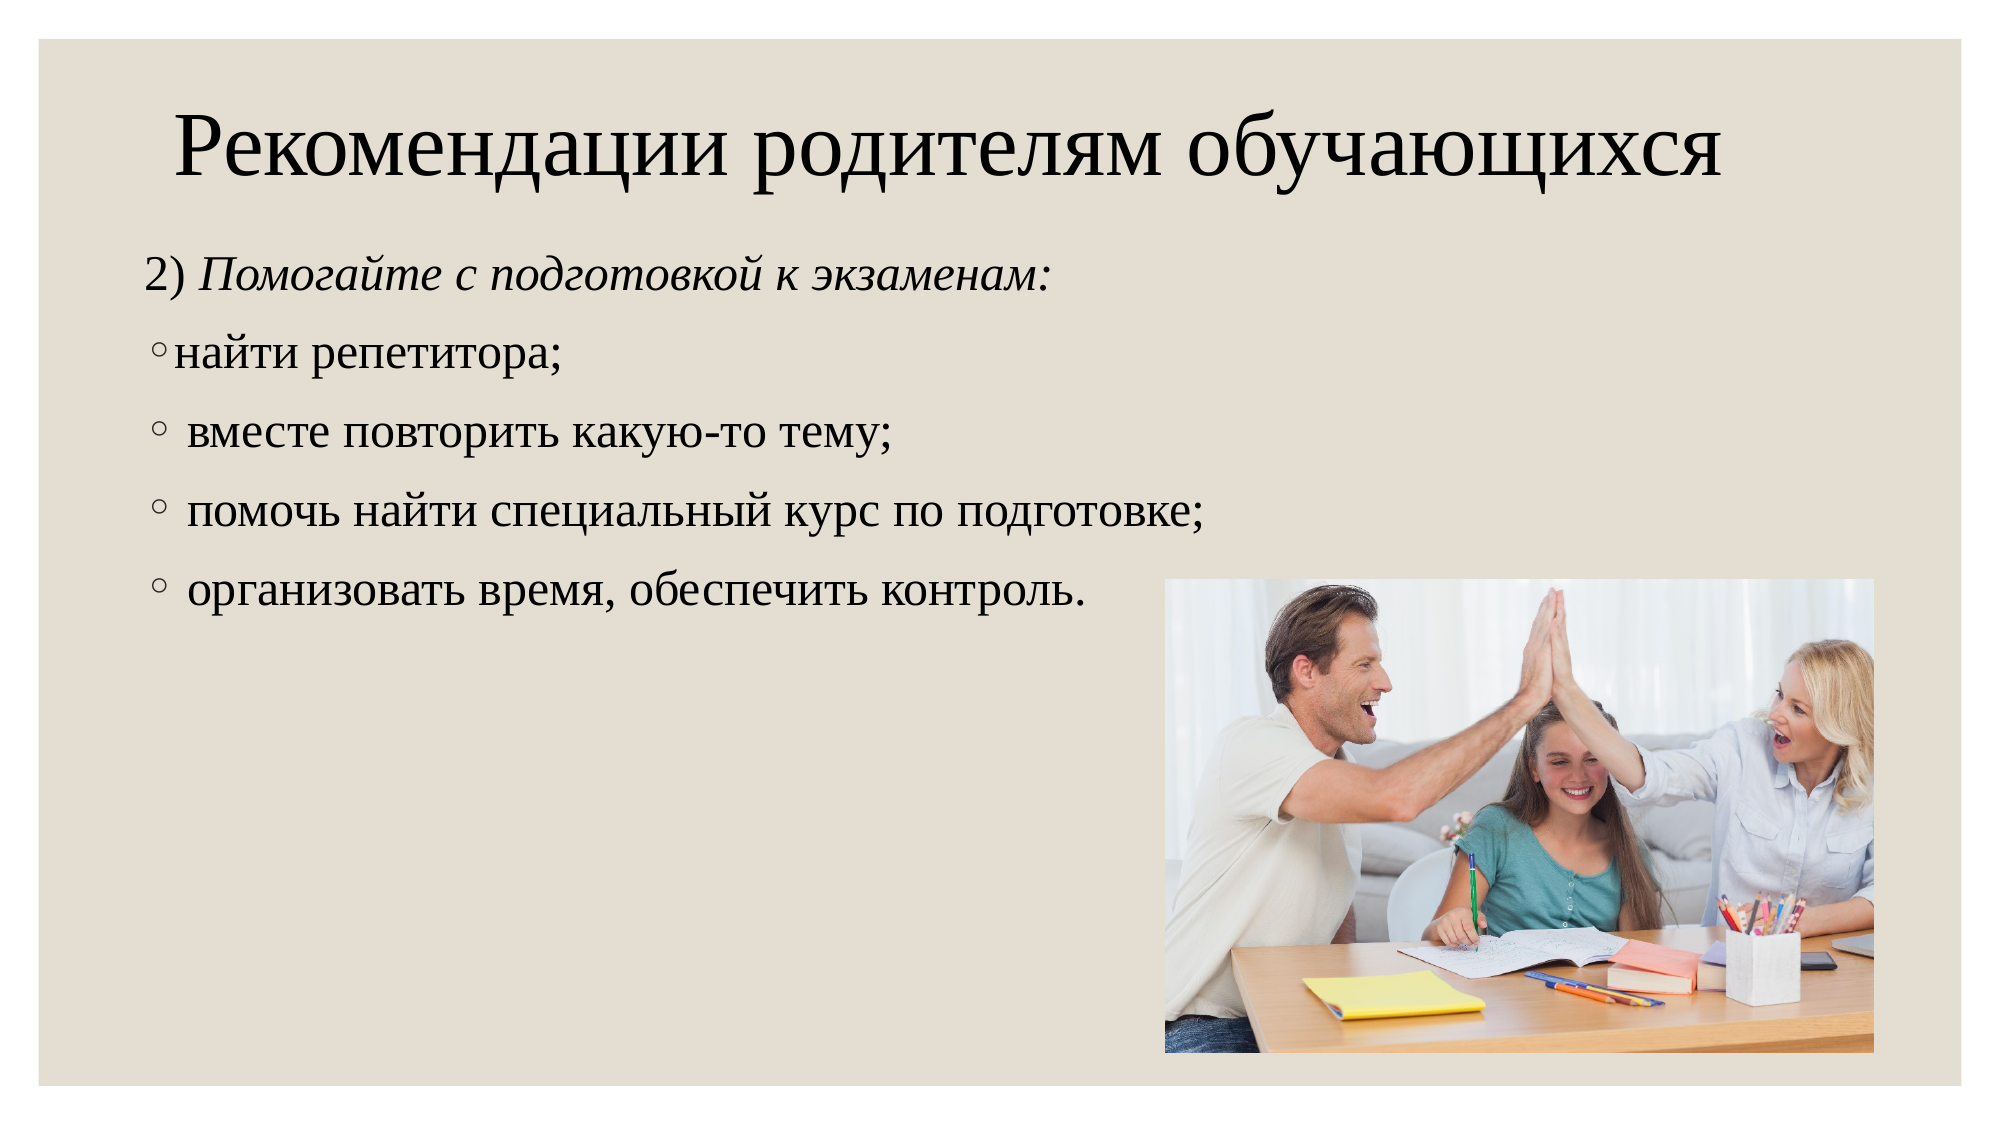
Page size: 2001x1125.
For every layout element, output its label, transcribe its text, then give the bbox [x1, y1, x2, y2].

text_box Рекомендации родителям обучающихся [158, 33, 1905, 259]
list 2) Помогайте с подготовкой к экзаменам: найти репетитора; вместе повторить какую-то тему; помочь найти специальный курс по подготовке; организовать время, обеспечить контроль. [129, 232, 1780, 1027]
picture [1165, 579, 1874, 1053]
